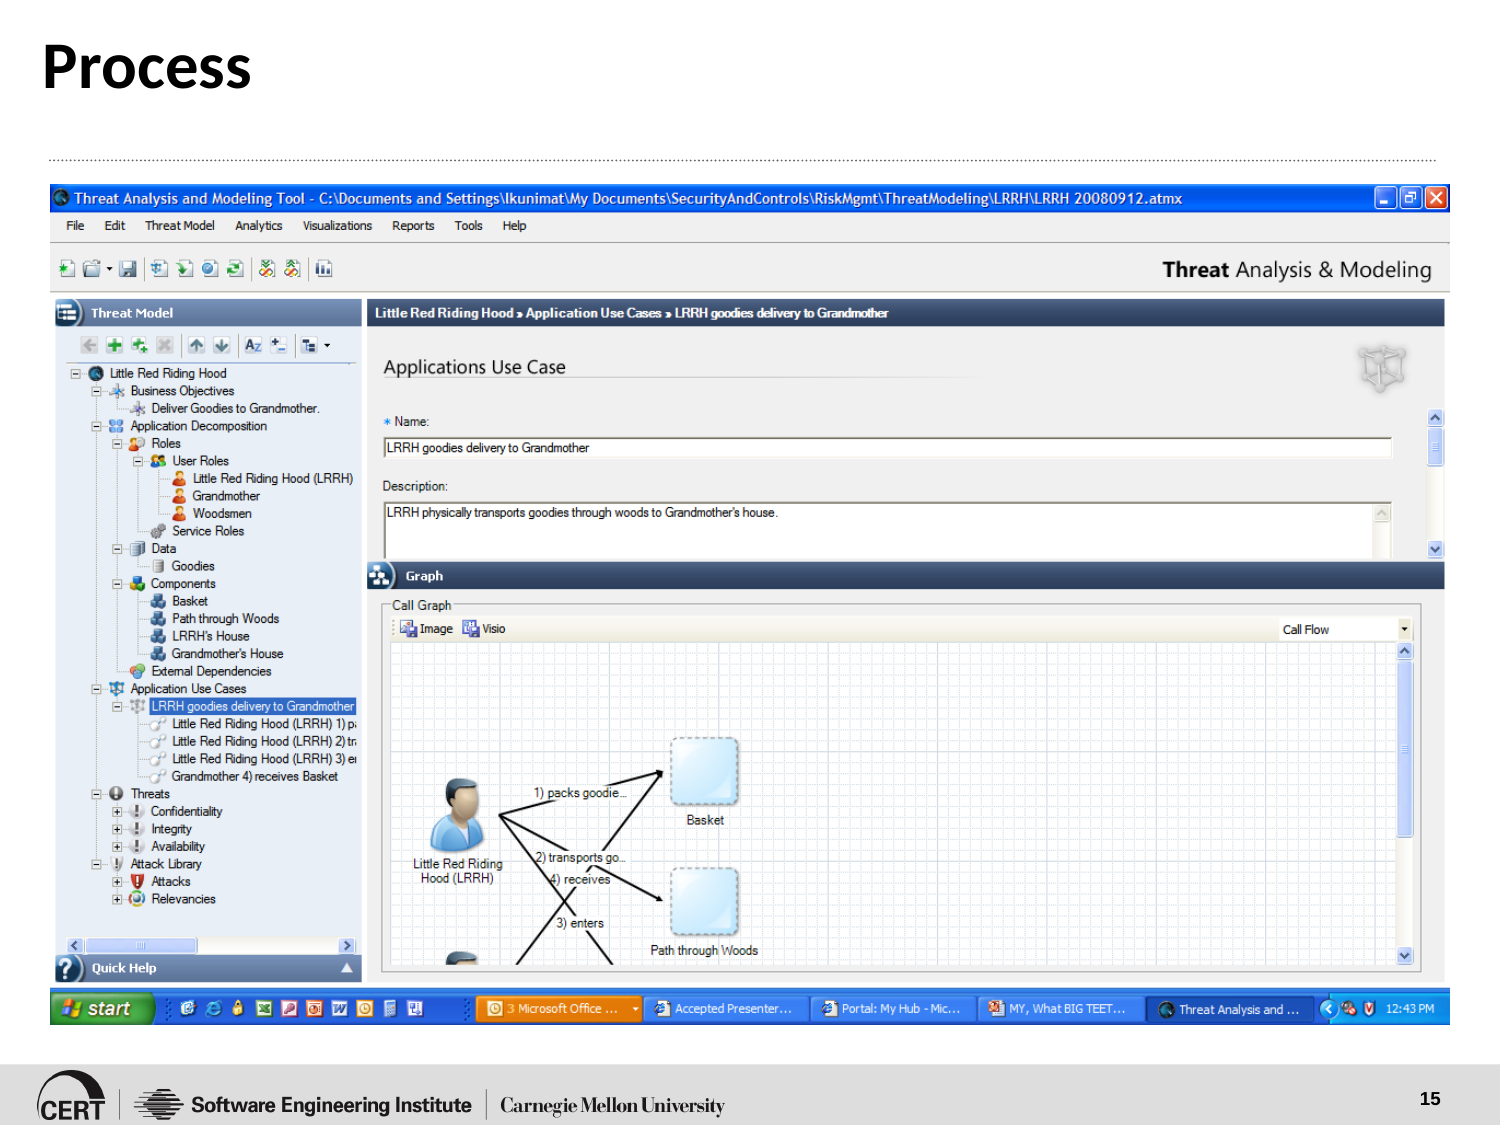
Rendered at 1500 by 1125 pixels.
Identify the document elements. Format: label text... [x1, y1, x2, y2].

picture [37, 1069, 725, 1122]
title Process [42, 37, 1434, 155]
picture [49, 184, 1451, 1026]
